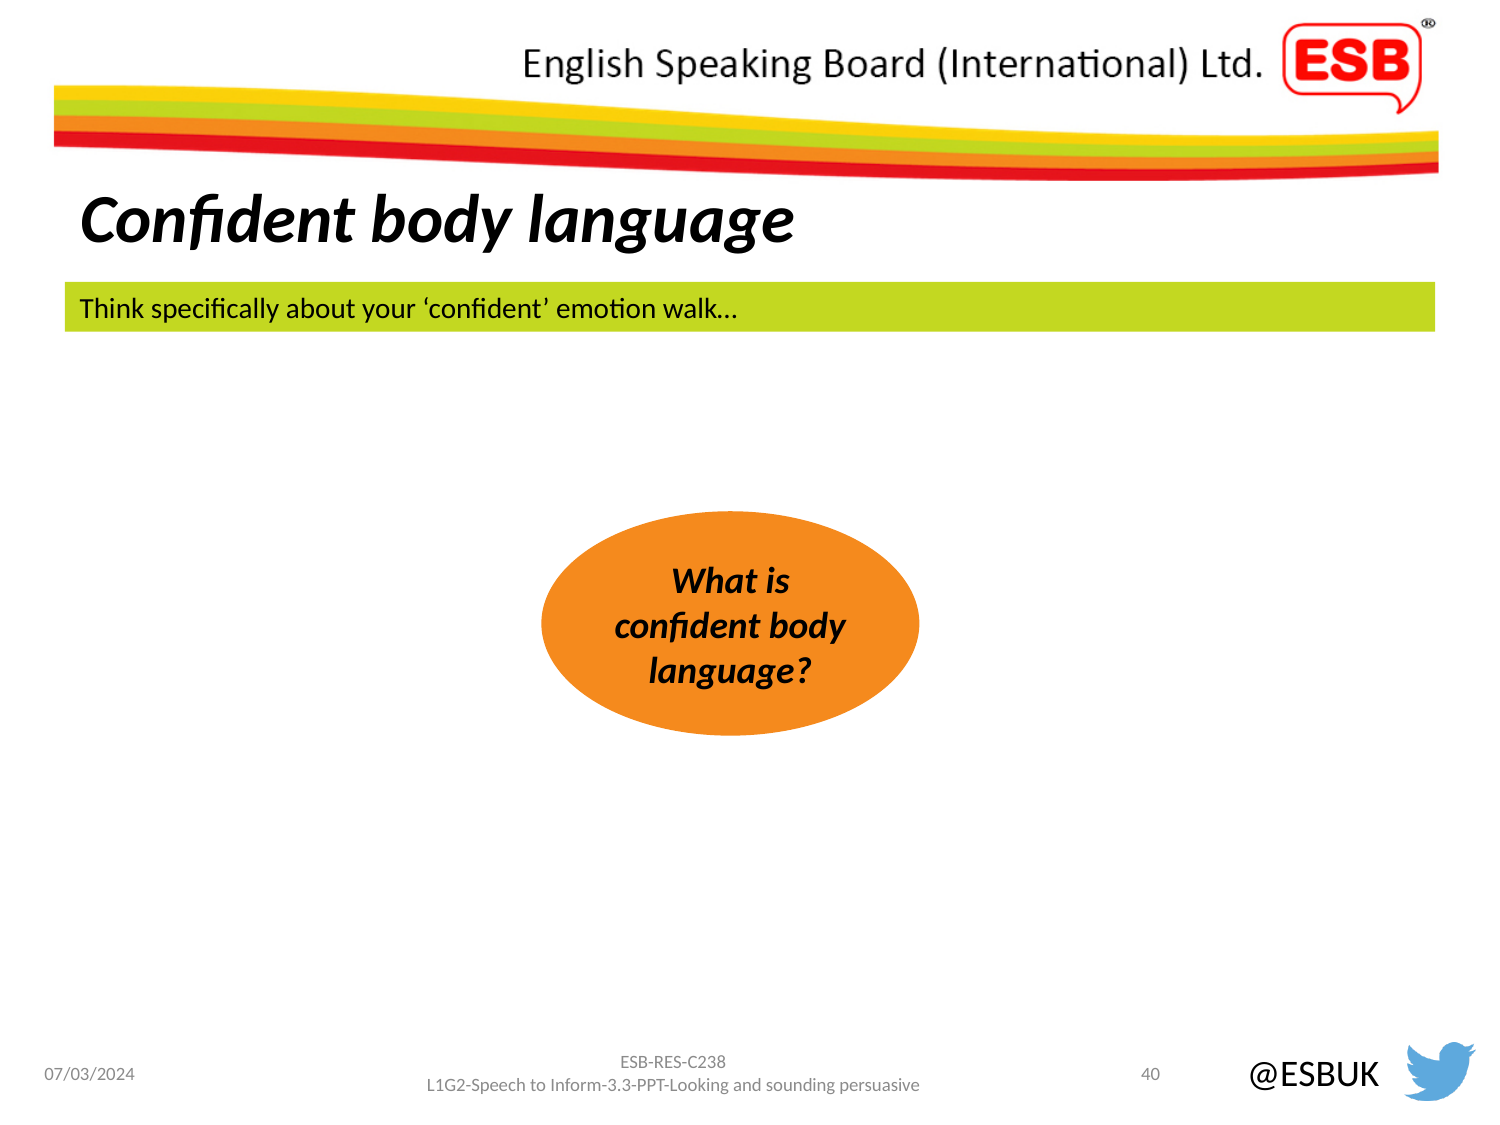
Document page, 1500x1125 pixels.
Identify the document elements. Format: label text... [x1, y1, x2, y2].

slide_number 40 [930, 1042, 1176, 1103]
title Confident body language [64, 172, 1359, 268]
footer ESB-RES-C238 L1G2-Speech to Inform-3.3-PPT-Looking and sounding persuasive [395, 1042, 930, 1103]
picture [0, 0, 1500, 189]
text_box Think specifically about your ‘confident’ emotion walk… [64, 281, 1436, 332]
text_box What is confident body language? [540, 510, 921, 737]
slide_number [29, 1042, 367, 1103]
picture [1404, 1042, 1476, 1101]
